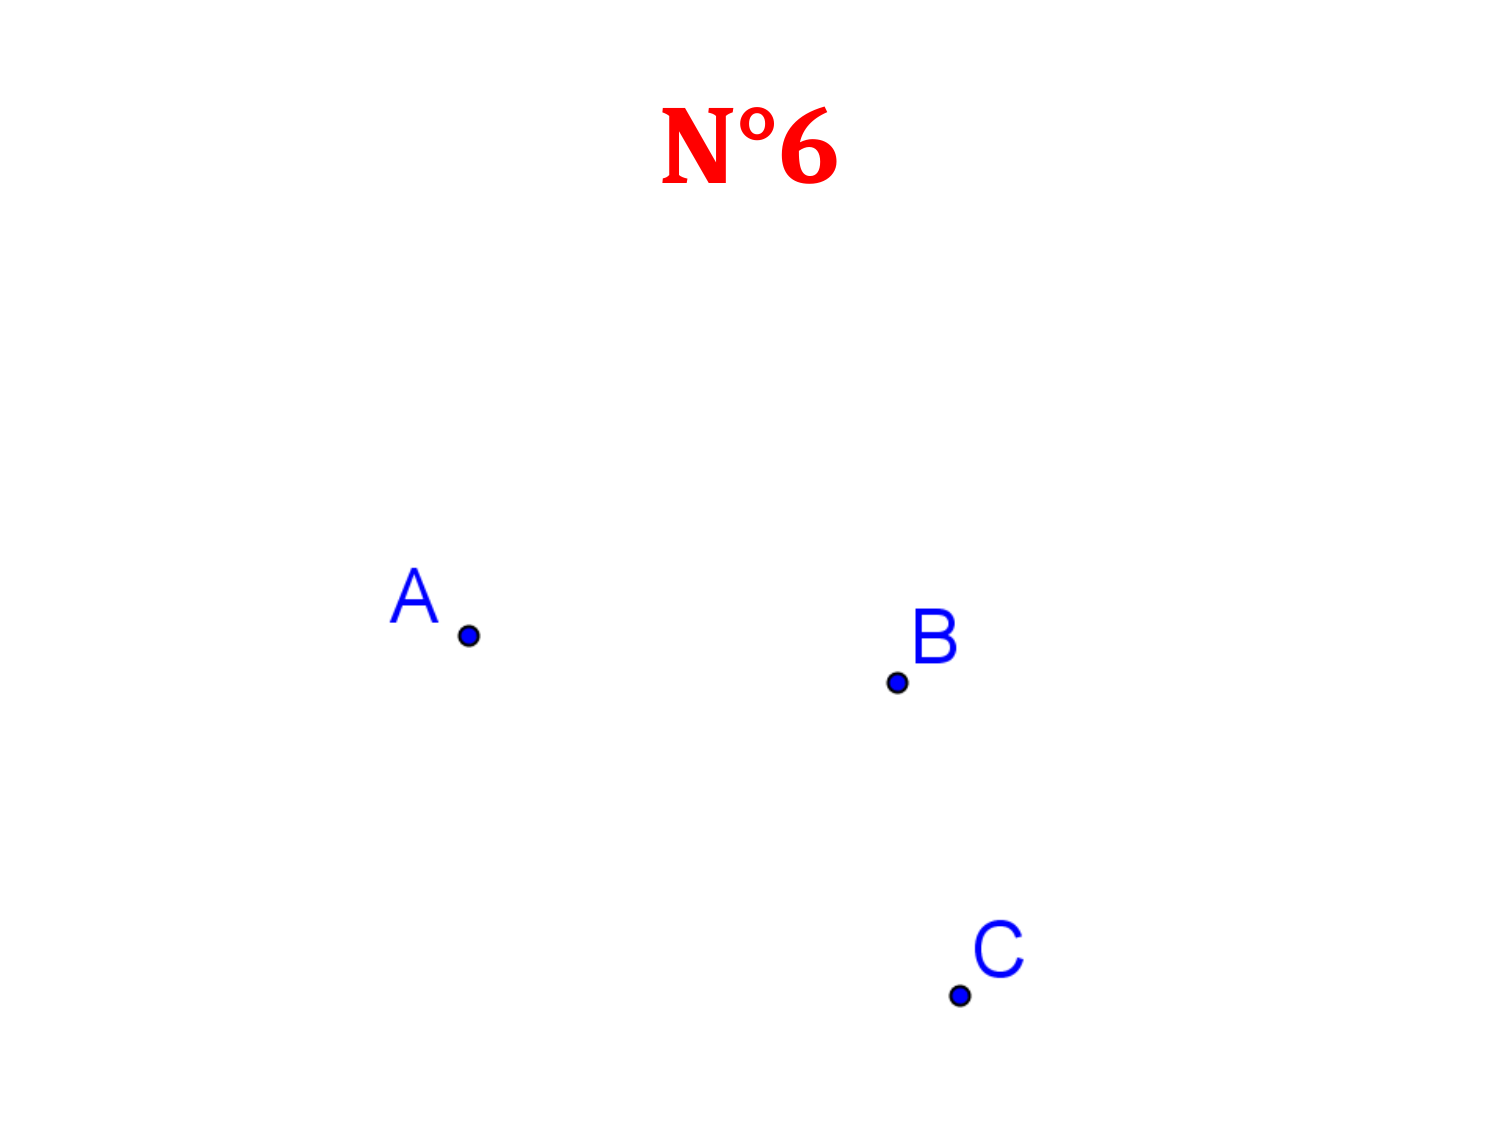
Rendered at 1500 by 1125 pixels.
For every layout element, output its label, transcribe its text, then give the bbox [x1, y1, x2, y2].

picture [240, 504, 1260, 1125]
text_box N°6 [0, 63, 1500, 214]
